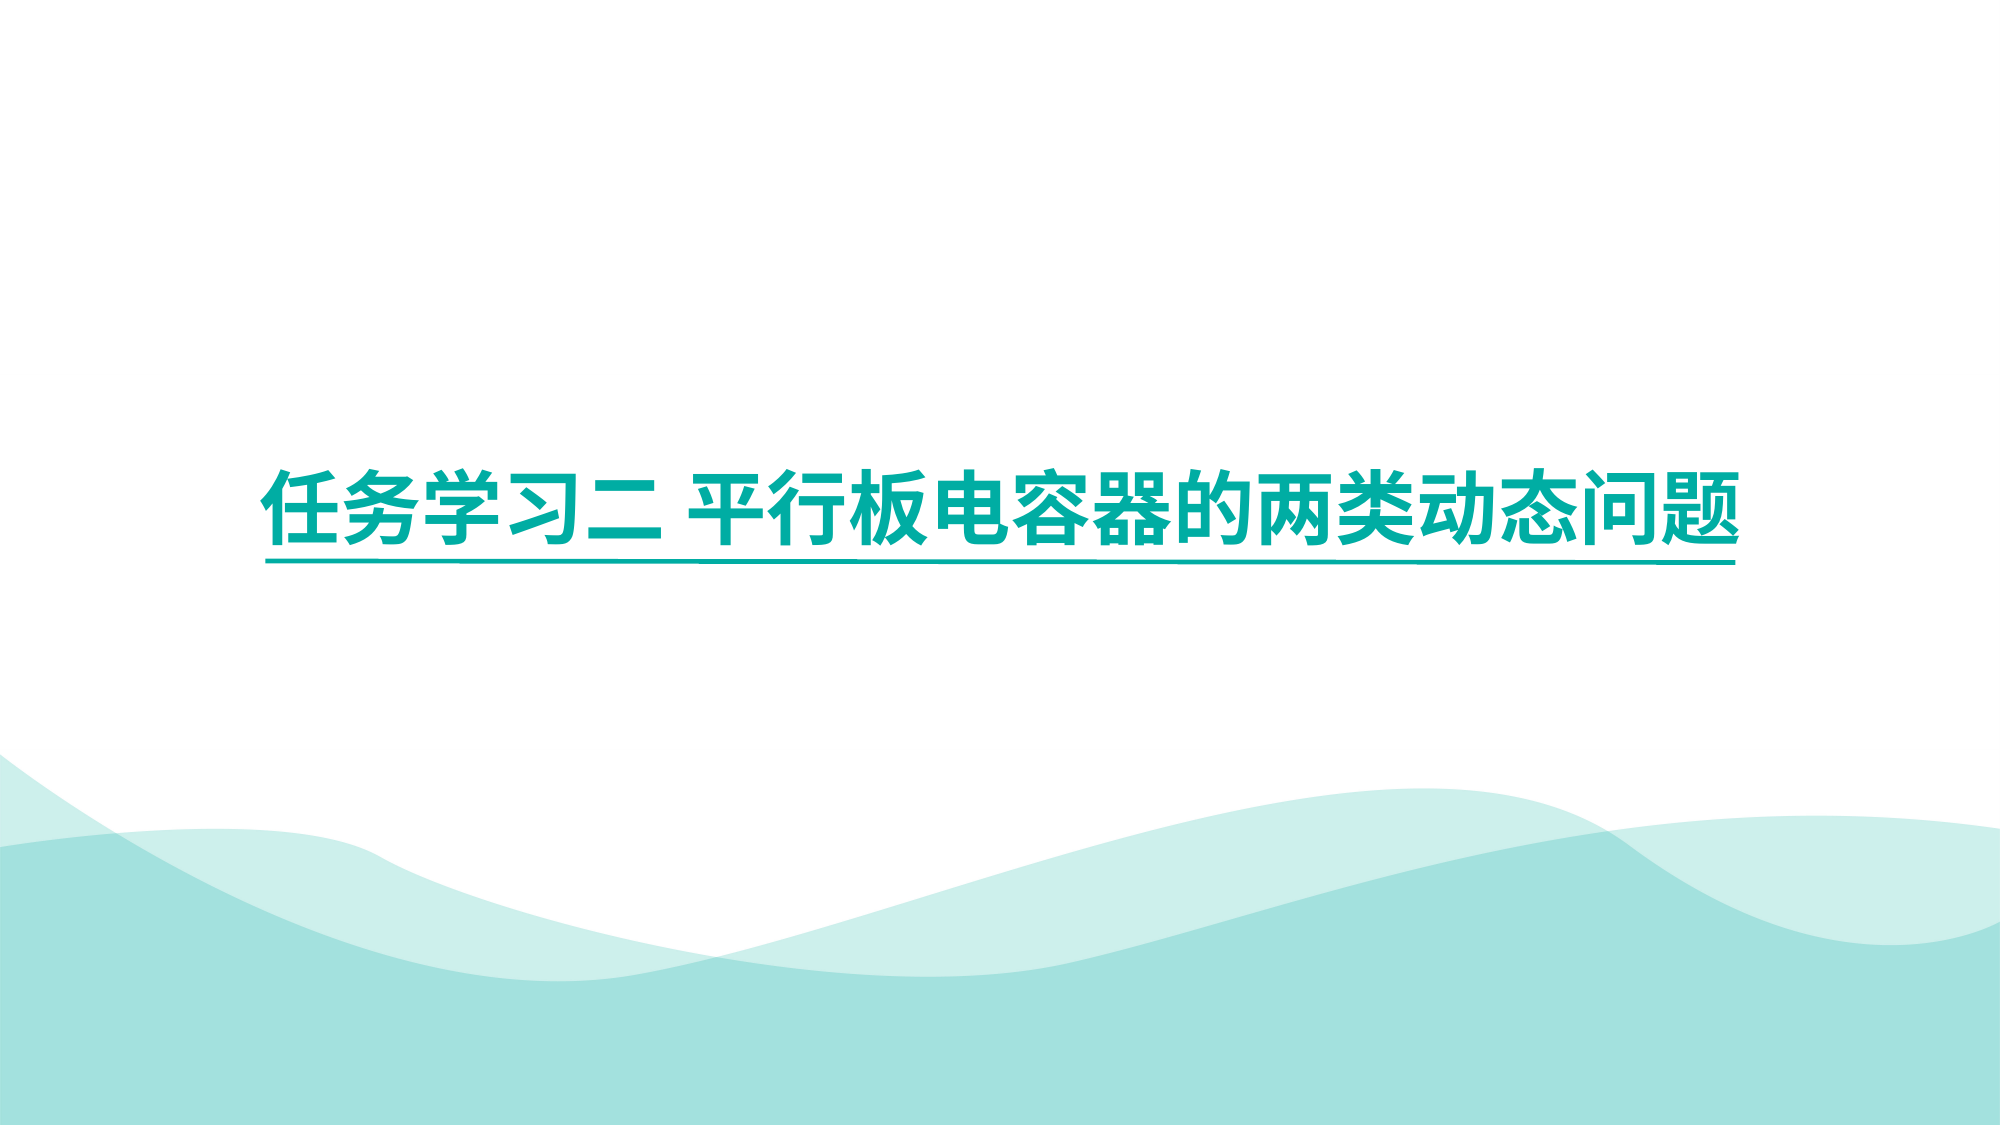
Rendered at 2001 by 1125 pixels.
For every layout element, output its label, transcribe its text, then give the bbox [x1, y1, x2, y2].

text_box 任务学习二 平行板电容器的两类动态问题 [232, 371, 1769, 555]
picture [0, 0, 2000, 1125]
